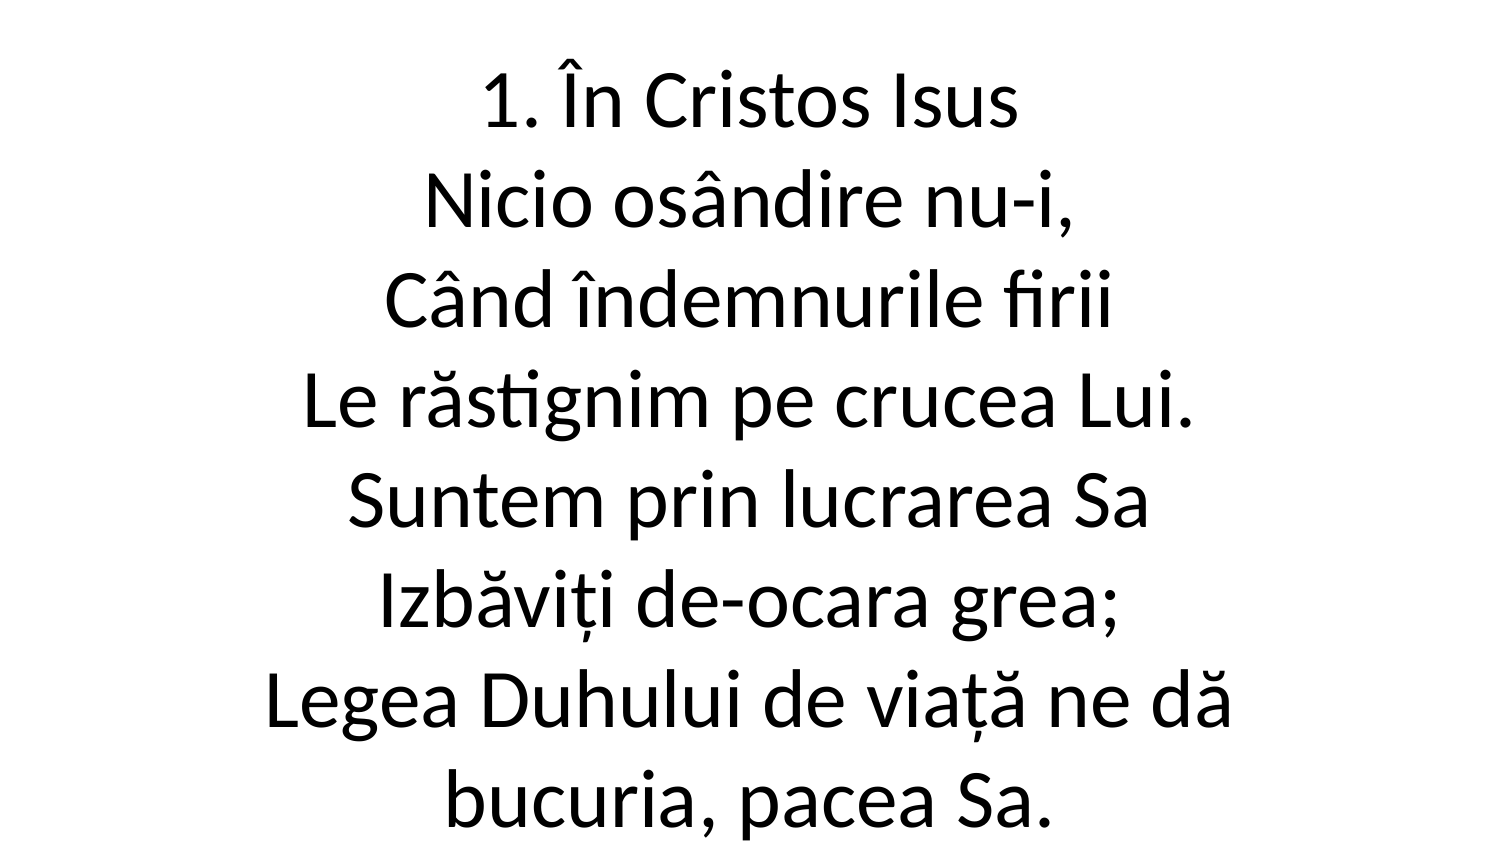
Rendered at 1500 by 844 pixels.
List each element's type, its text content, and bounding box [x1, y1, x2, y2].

text_box 1. În Cristos Isus Nicio osândire nu-i, Când îndemnurile firii Le răstignim pe crucea Lui. Suntem prin lucrarea Sa Izbăviți de-ocara grea; Legea Duhului de viață ne dă bucuria, pacea Sa. [249, 0, 1251, 844]
